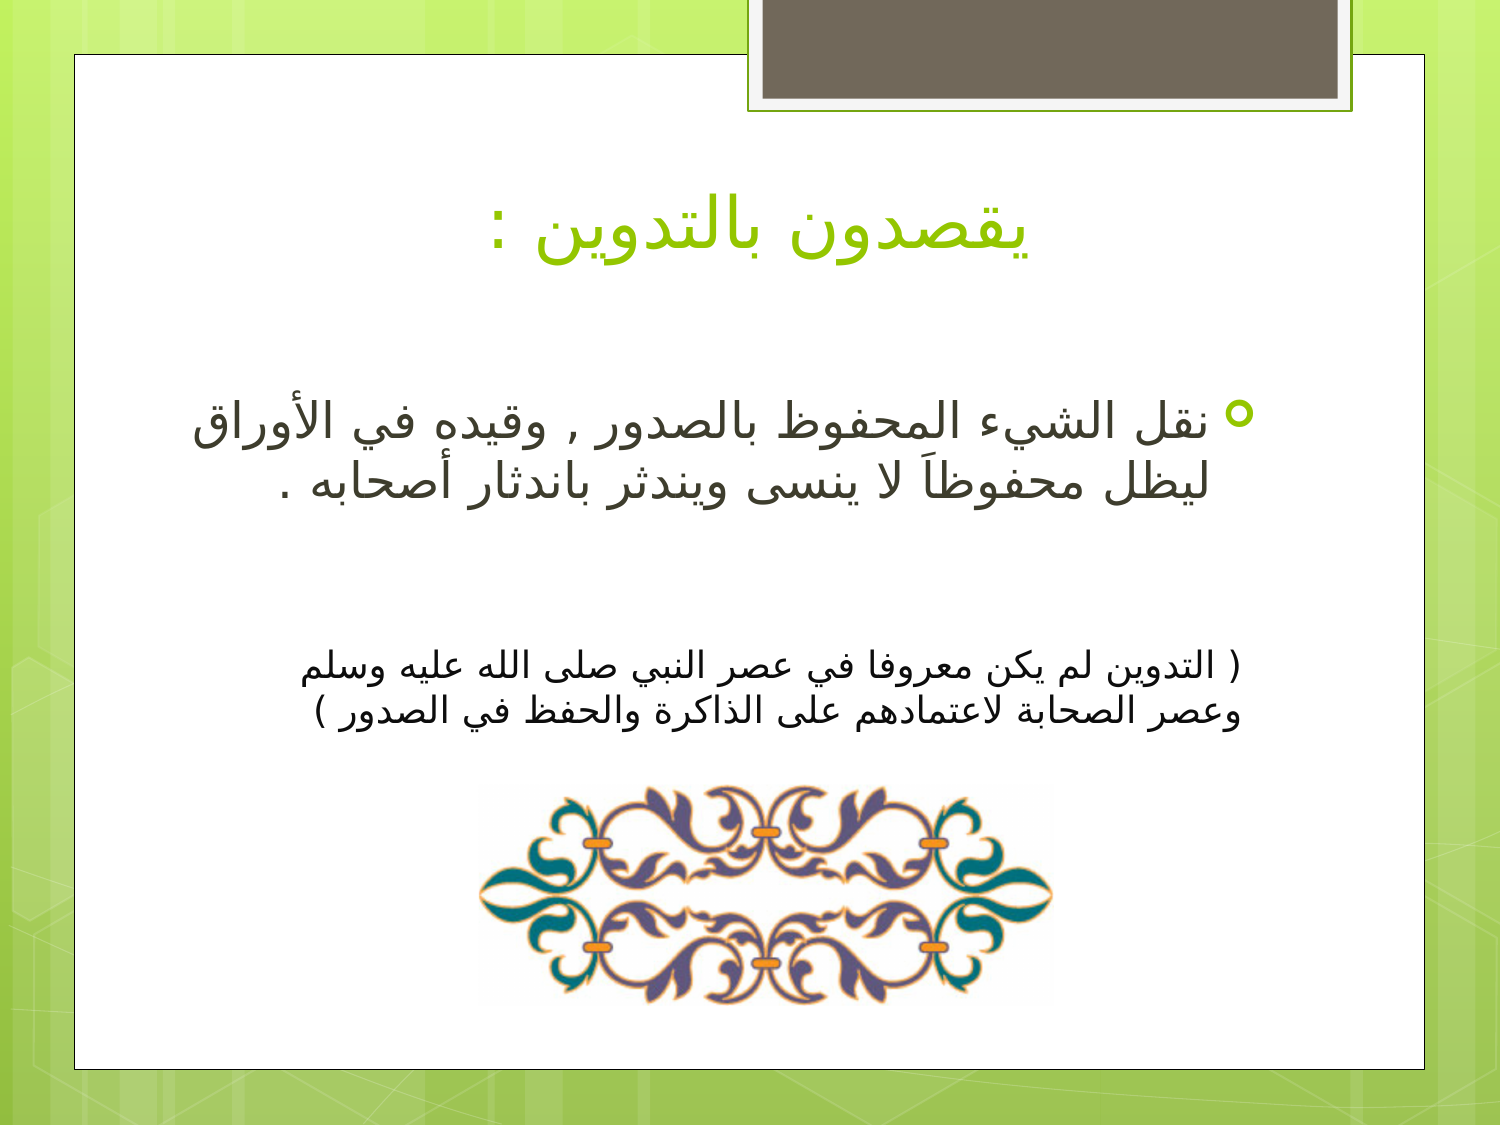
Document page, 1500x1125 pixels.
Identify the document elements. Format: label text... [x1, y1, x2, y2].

text_box ( التدوين لم يكن معروفا في عصر النبي صلى الله عليه وسلم وعصر الصحابة لاعتمادهم على الذاكرة والحفظ في الصدور ) [194, 633, 649, 784]
picture [479, 607, 1053, 1125]
list نقل الشيء المحفوظ بالصدور , وقيده في الأوراق ليظل محفوظاَ لا ينسى ويندثر باندثار أصحابه . [171, 381, 1283, 646]
title يقصدون بالتدوين : [171, 168, 1324, 357]
text_box ( التدوين لم يكن معروفا في عصر النبي صلى الله عليه وسلم وعصر الصحابة لاعتمادهم على الذاكرة والحفظ في الصدور ) [883, 633, 1258, 784]
